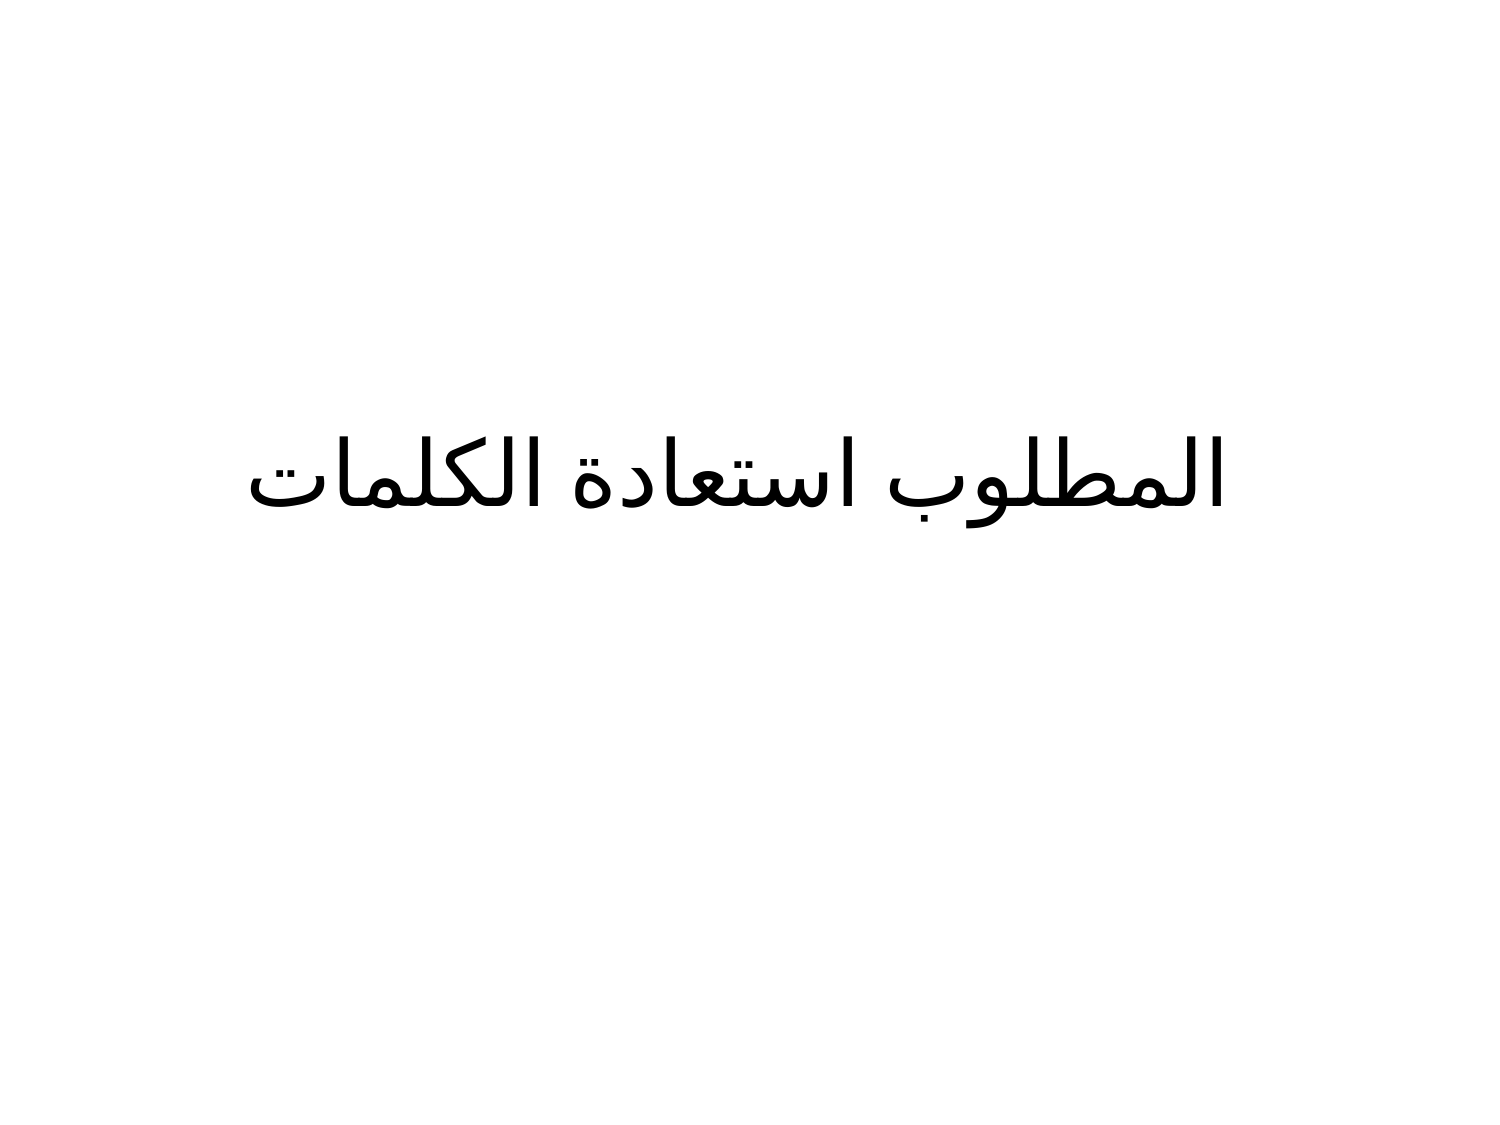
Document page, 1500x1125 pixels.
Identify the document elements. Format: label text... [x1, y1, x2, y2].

title المطلوب استعادة الكلمات [112, 349, 1388, 591]
